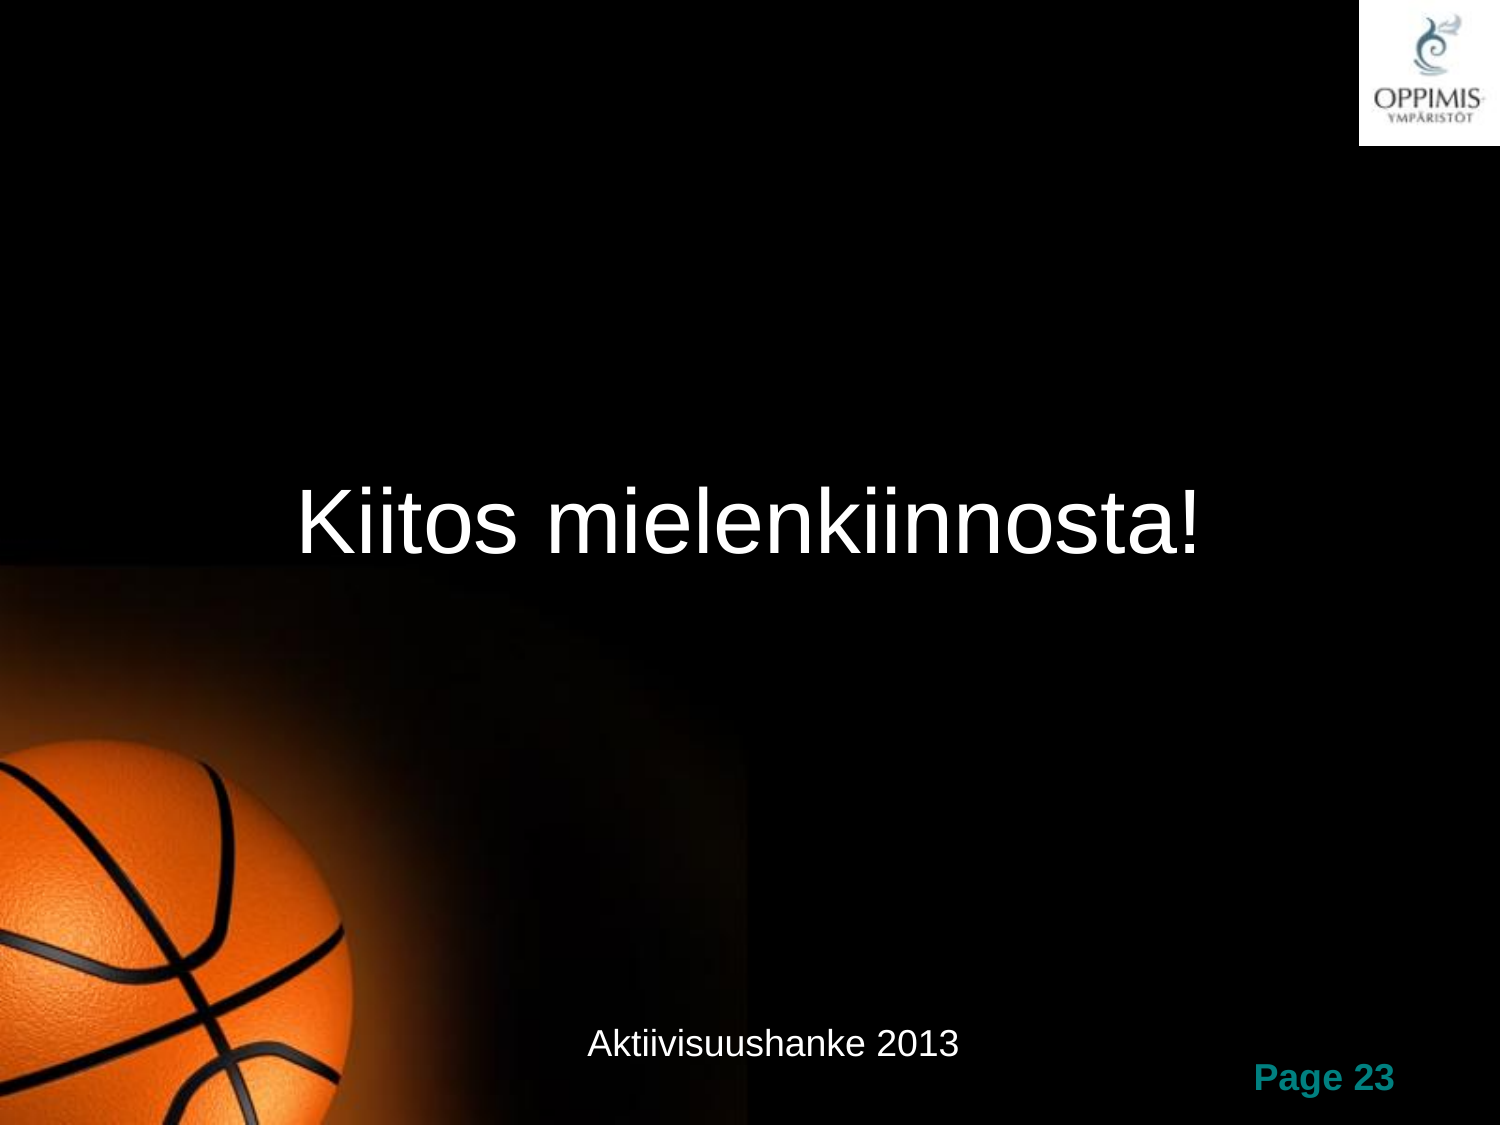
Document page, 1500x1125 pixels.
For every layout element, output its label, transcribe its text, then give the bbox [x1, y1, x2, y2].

footer Aktiivisuushanke 2013 [572, 1011, 1048, 1090]
list Kiitos mielenkiinnosta! [75, 262, 1425, 1005]
picture [0, 0, 1500, 1125]
